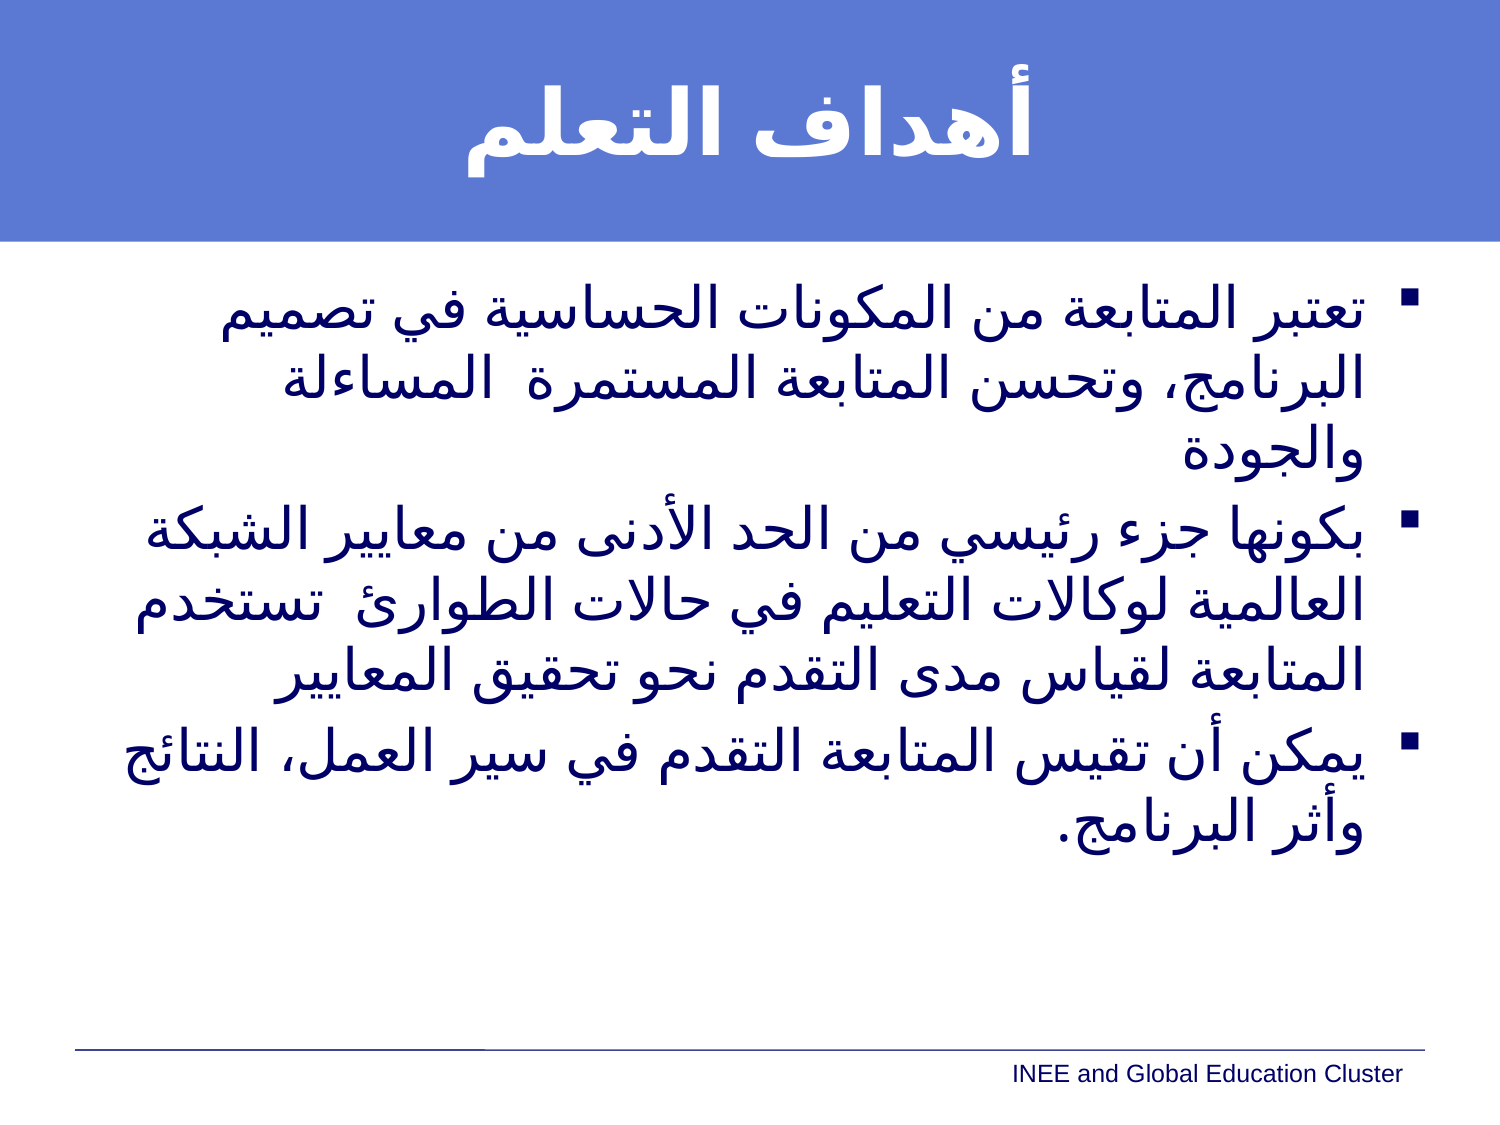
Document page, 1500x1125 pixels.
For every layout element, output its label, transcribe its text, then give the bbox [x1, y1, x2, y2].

list تعتبر المتابعة من المكونات الحساسية في تصميم البرنامج، وتحسن المتابعة المستمرة المساءلة والجودة بكونها جزء رئيسي من الحد الأدنى من معايير الشبكة العالمية لوكالات التعليم في حالات الطوارئ تستخدم المتابعة لقياس مدى التقدم نحو تحقيق المعايير يمكن أن تقيس المتابعة التقدم في سير العمل، النتائج وأثر البرنامج. [74, 262, 1439, 1006]
title أهداف التعلم [74, 24, 1426, 213]
footer INEE and Global Education Cluster [75, 1049, 1427, 1103]
